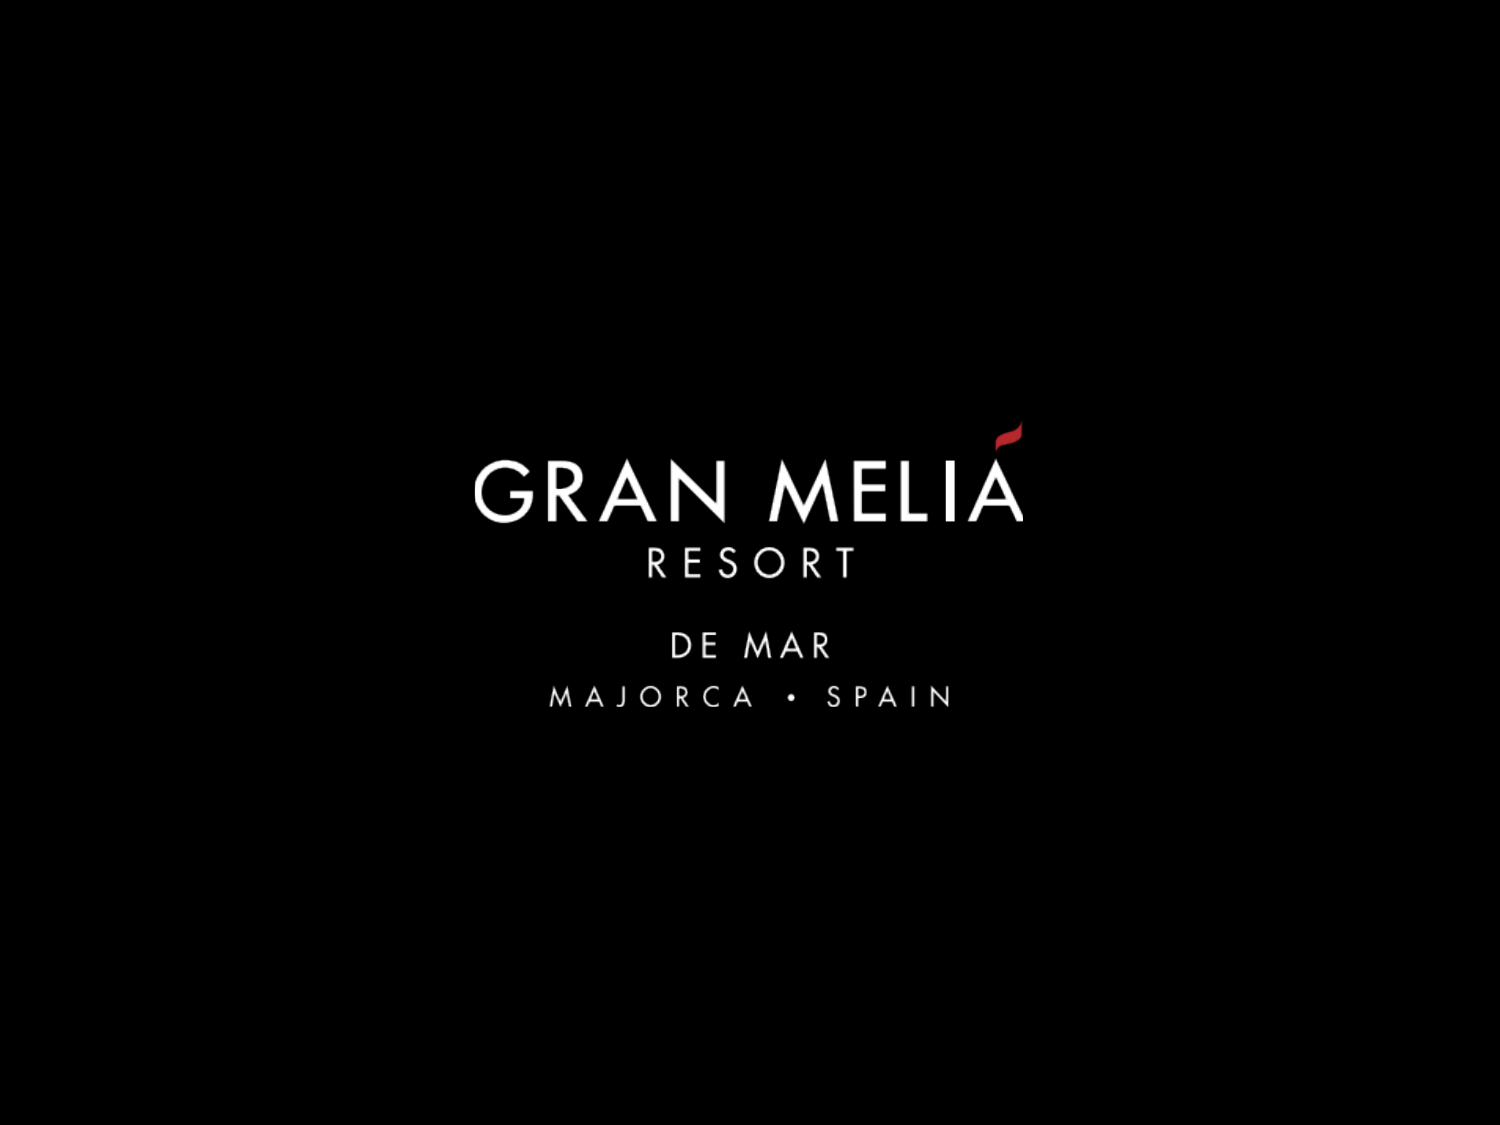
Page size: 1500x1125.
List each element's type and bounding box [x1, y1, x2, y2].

picture [474, 418, 1024, 707]
